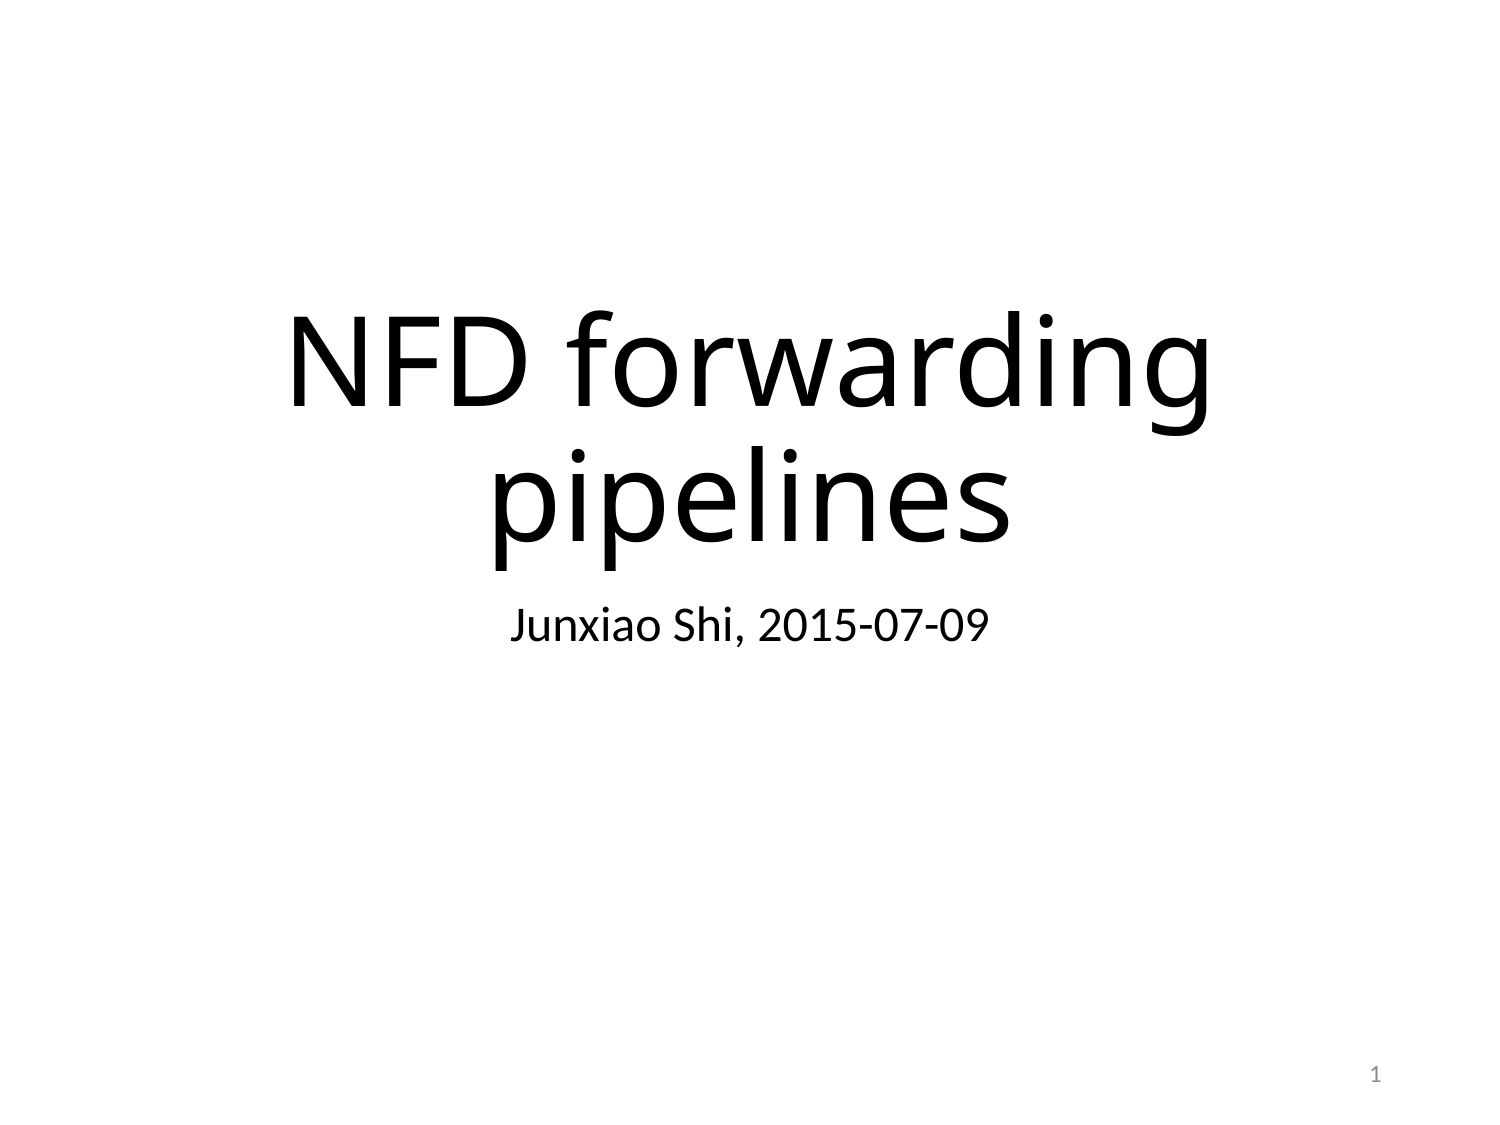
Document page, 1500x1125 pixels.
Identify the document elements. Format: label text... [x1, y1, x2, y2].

subtitle Junxiao Shi, 2015-07-09 [187, 590, 1313, 863]
slide_number 1 [1059, 1042, 1397, 1103]
title NFD forwarding pipelines [112, 184, 1388, 576]
